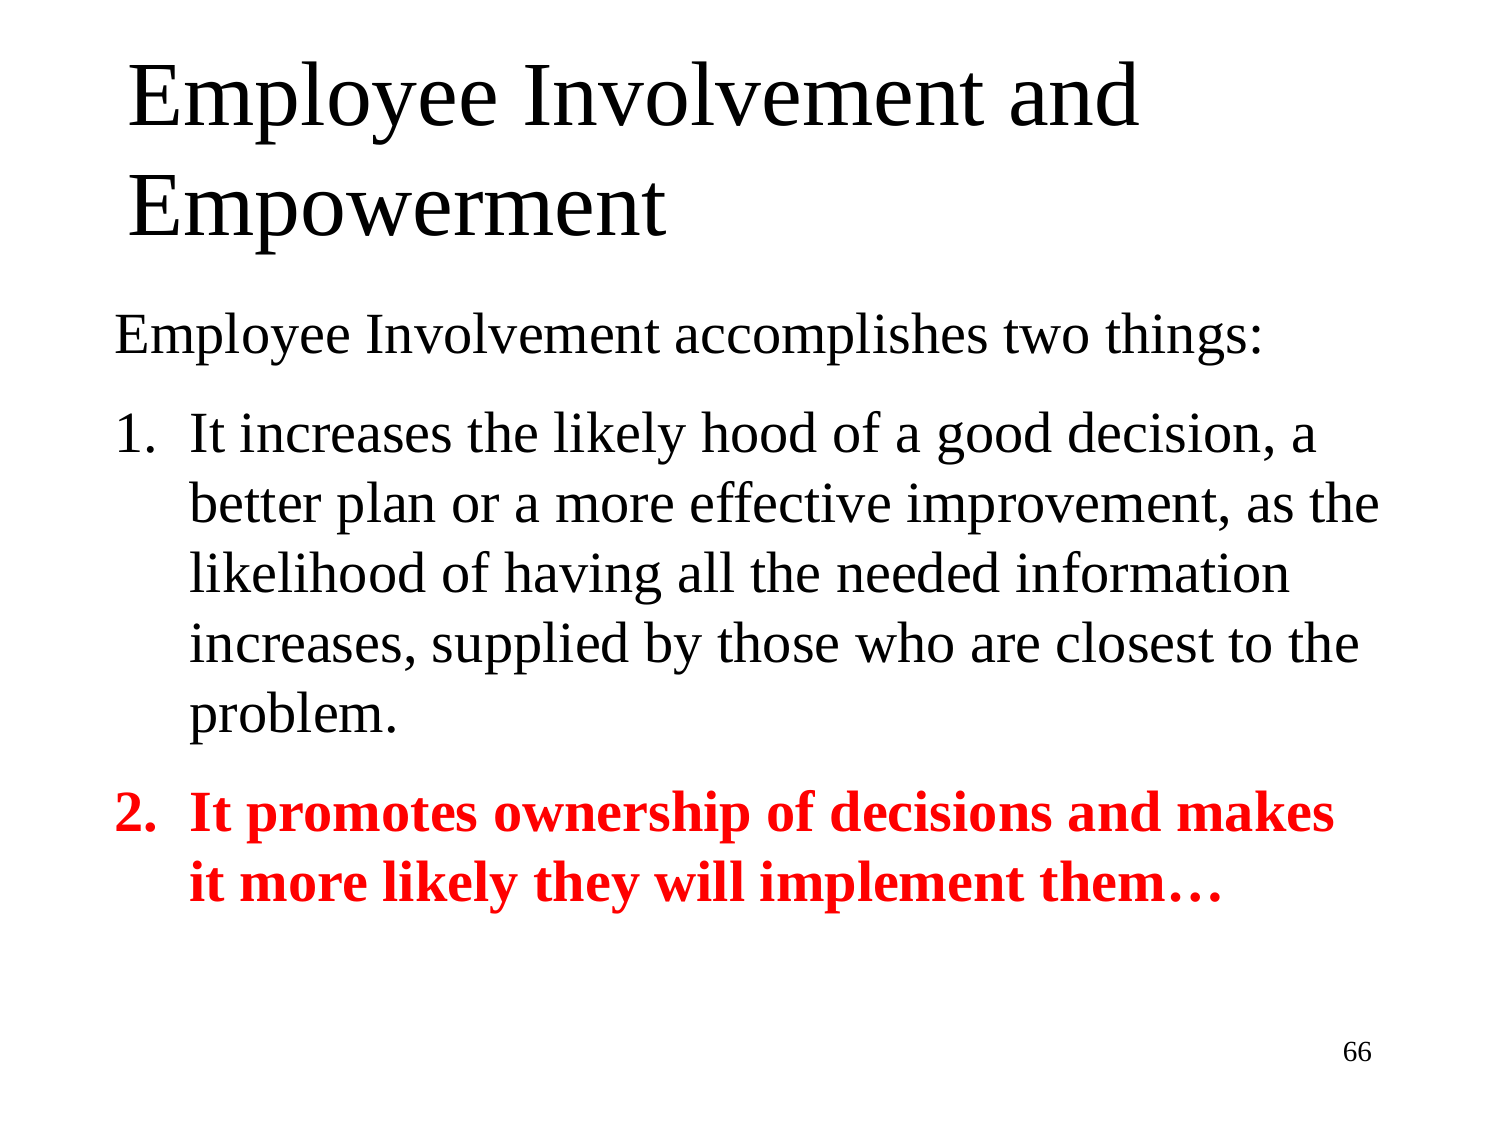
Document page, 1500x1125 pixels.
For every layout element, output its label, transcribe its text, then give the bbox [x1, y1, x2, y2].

text_box Employee Involvement accomplishes two things: It increases the likely hood of a good decision, a better plan or a more effective improvement, as the likelihood of having all the needed information increases, supplied by those who are closest to the problem. It promotes ownership of decisions and makes it more likely they will implement them… [99, 287, 1400, 921]
slide_number 66 [1074, 1025, 1388, 1100]
title Employee Involvement and Empowerment [112, 50, 1388, 238]
